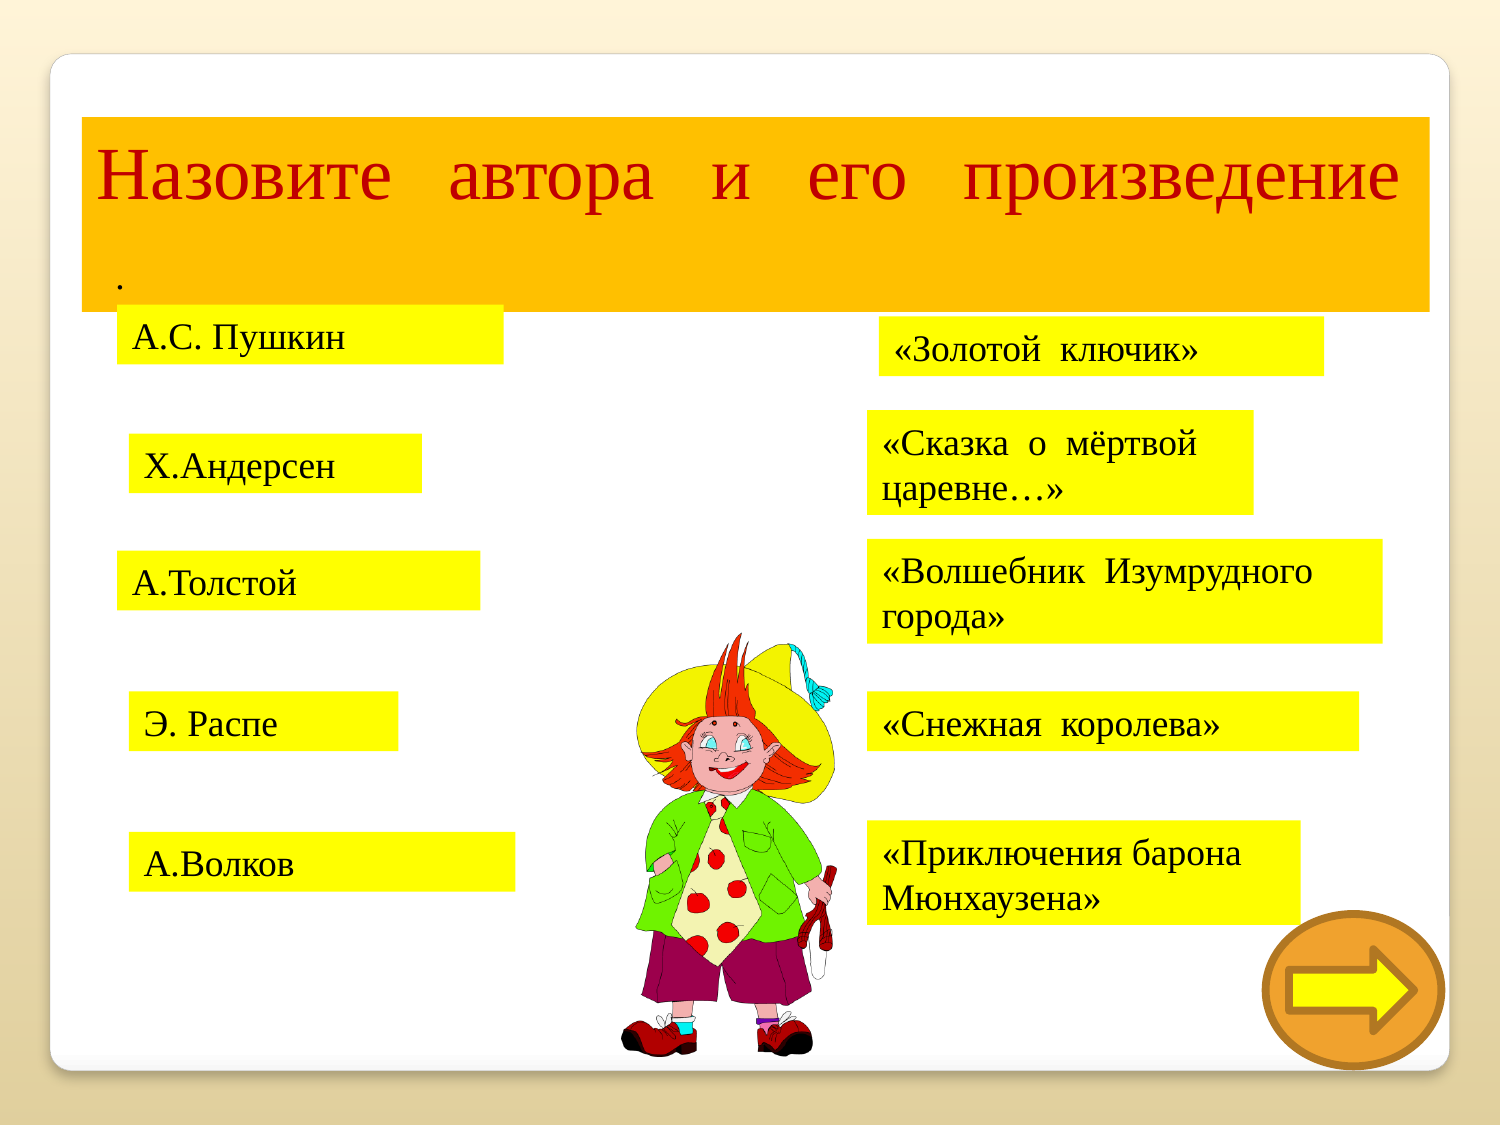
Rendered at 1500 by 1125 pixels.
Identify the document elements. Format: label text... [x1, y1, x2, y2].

text_box «Сказка о мёртвой царевне…» [867, 410, 1254, 515]
text_box А.Волков [128, 831, 516, 892]
text_box «Золотой ключик» [878, 316, 1325, 377]
text_box «Волшебник Изумрудного города» [867, 538, 1383, 644]
text_box [1261, 910, 1446, 1071]
text_box «Снежная королева» [867, 691, 1360, 752]
text_box Х.Андерсен [128, 433, 422, 494]
text_box [1285, 945, 1419, 1036]
text_box А.С. Пушкин [117, 304, 504, 365]
text_box «Приключения барона Мюнхаузена» [867, 820, 1301, 925]
picture [621, 632, 837, 1057]
text_box Э. Распе [128, 691, 399, 752]
text_box А.Толстой [117, 550, 481, 611]
text_box Назовите автора и его произведение . [81, 117, 1430, 312]
